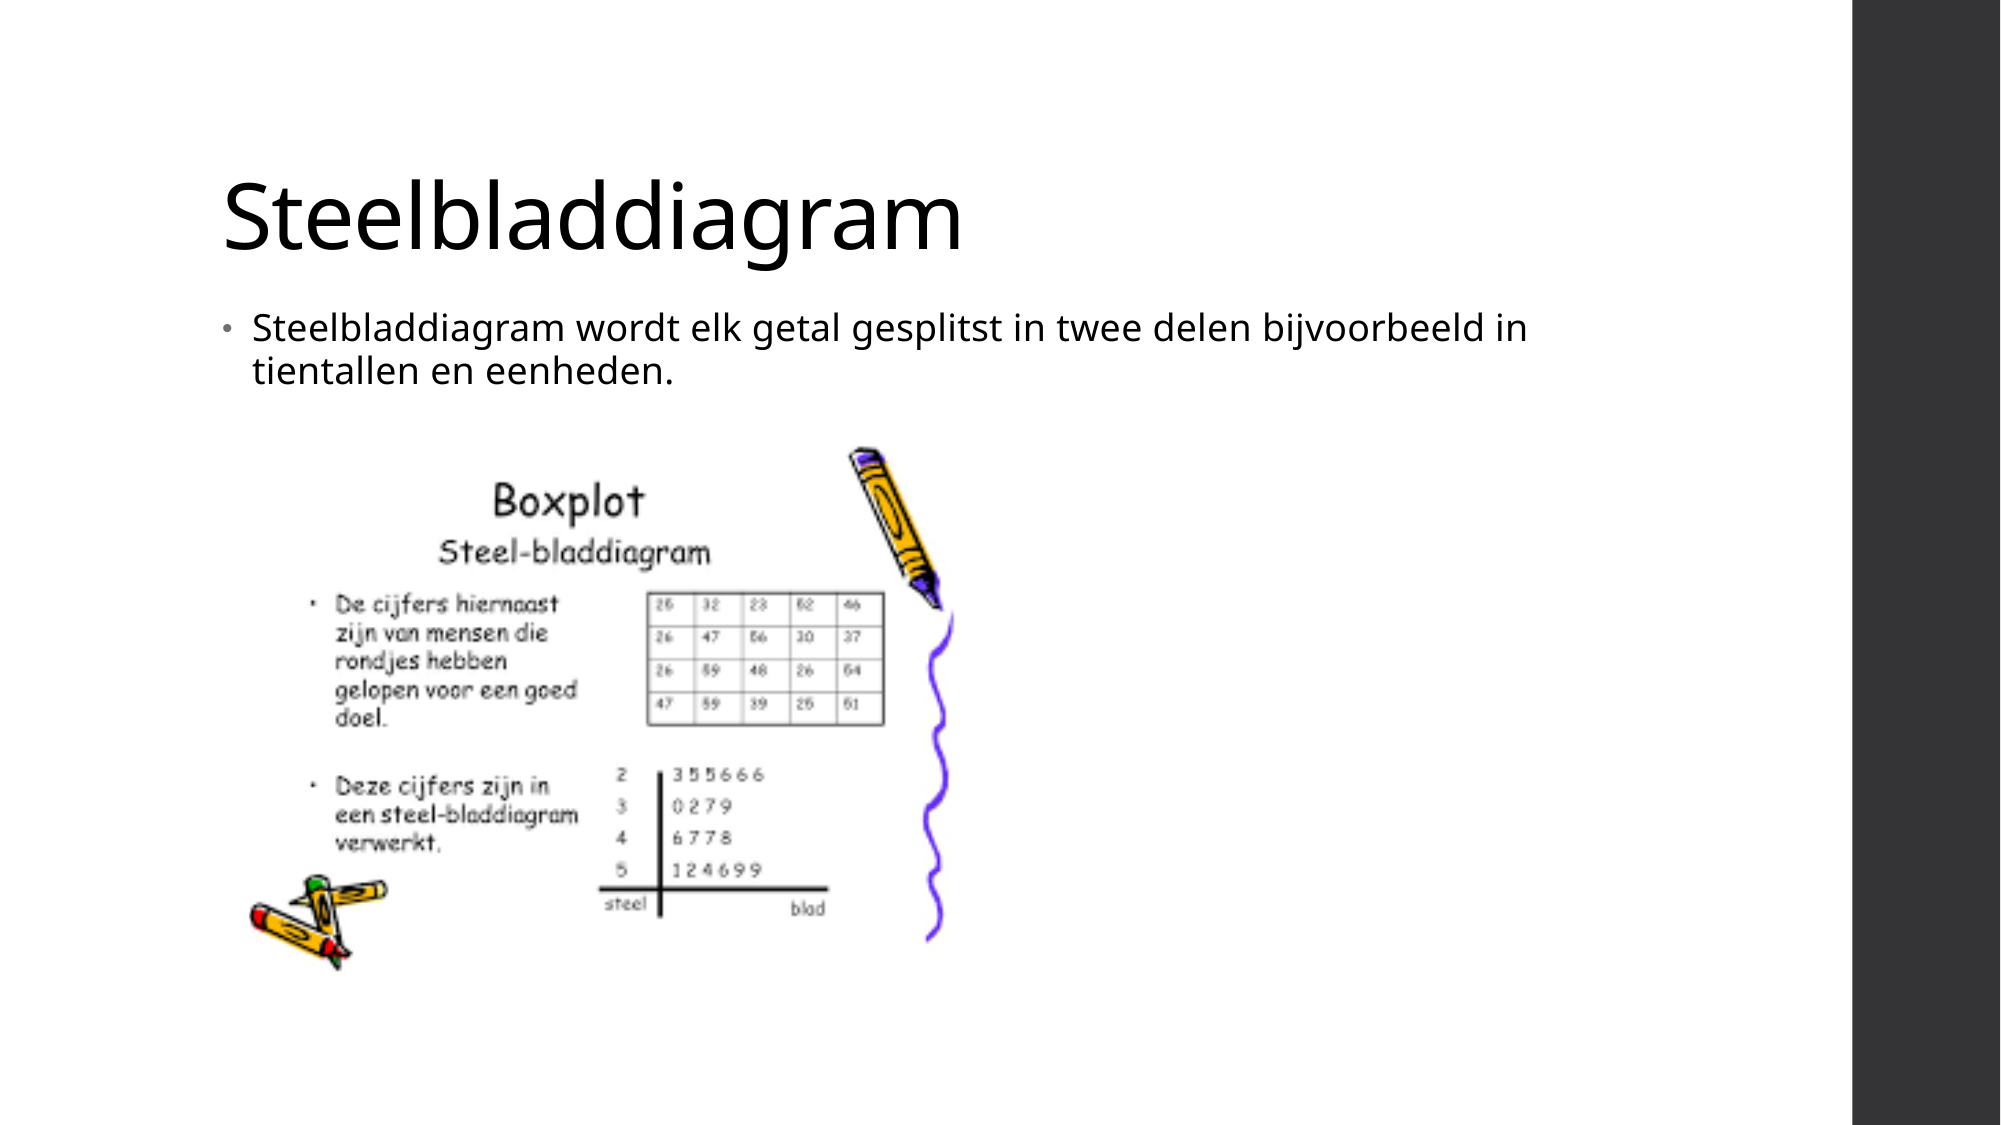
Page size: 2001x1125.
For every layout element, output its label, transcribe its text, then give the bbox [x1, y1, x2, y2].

list Steelbladdiagram wordt elk getal gesplitst in twee delen bijvoorbeeld in tientallen en eenheden. [206, 299, 1617, 1014]
title Steelbladdiagram [206, 60, 1797, 278]
picture [249, 444, 960, 977]
